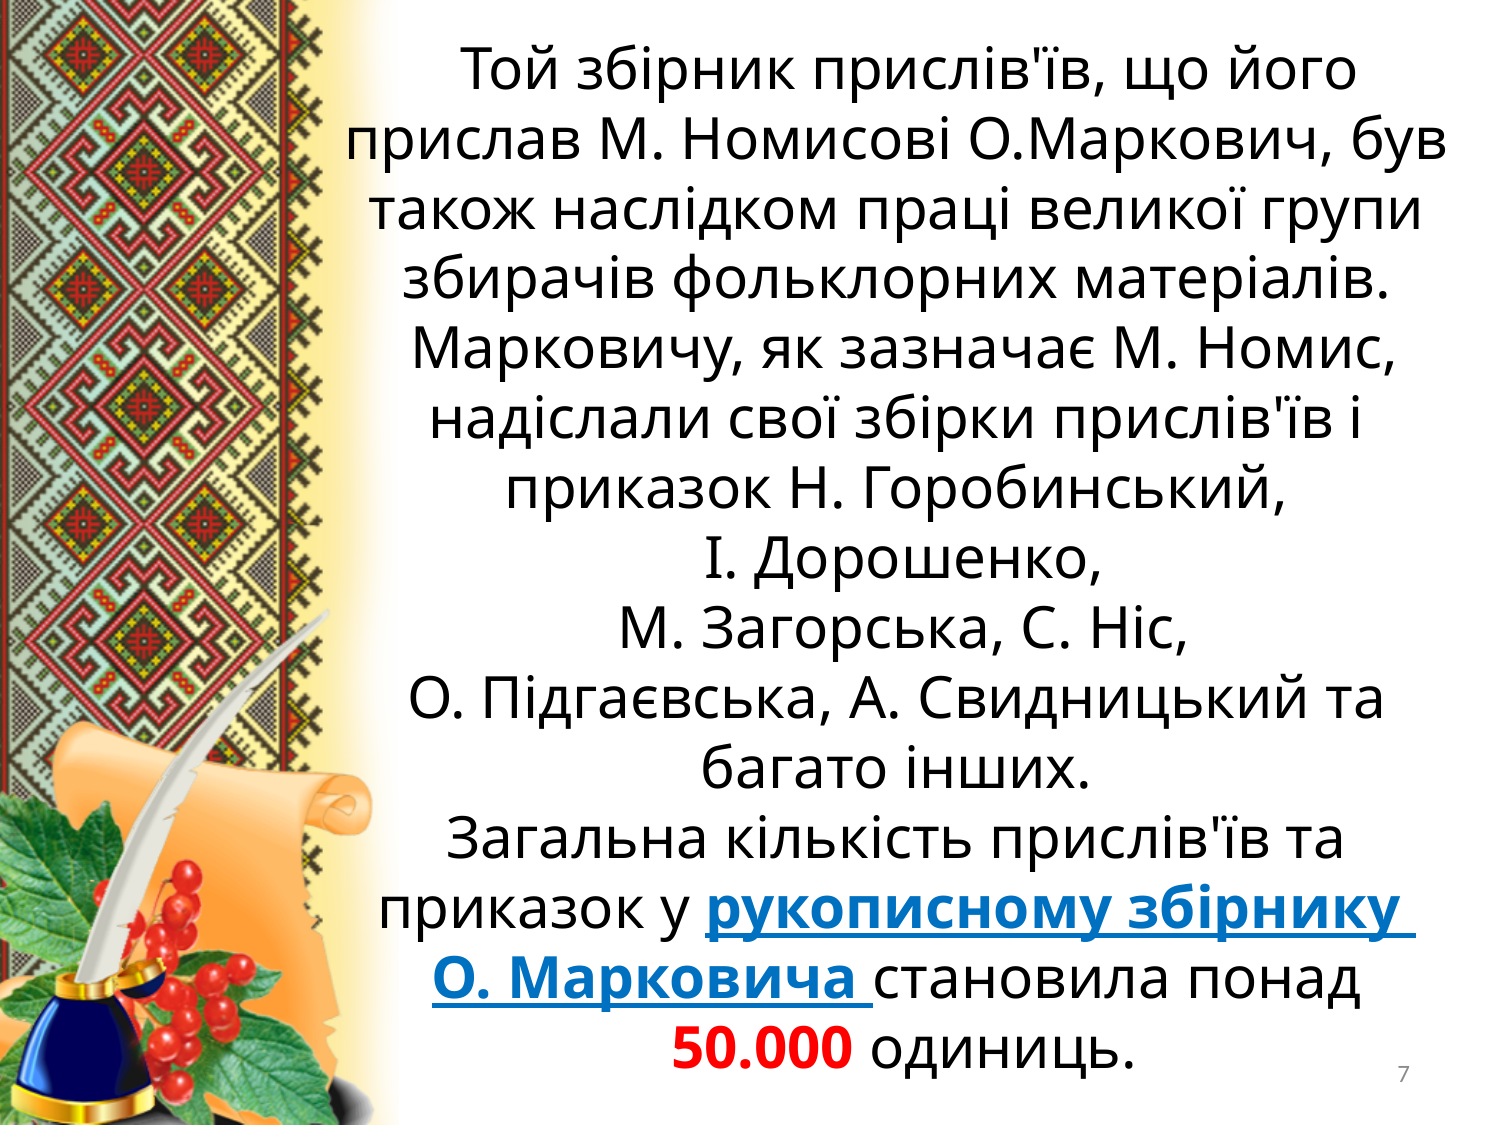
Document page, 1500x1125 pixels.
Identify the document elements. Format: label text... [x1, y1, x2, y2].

picture [0, 0, 399, 1125]
slide_number 7 [1074, 1042, 1425, 1103]
text_box Той збірник прислів'їв, що його прислав М. Номисові О.Маркович, був також наслідком праці великої групи збирачів фольклорних матеріалів. Марковичу, як зазначає М. Номис, надіслали свої збірки прислів'їв і приказок Н. Горобинський, І. Дорошенко, М. Загорська, С. Ніс, О. Підгаєвська, А. Свидницький та багато інших. Загальна кількість прислів'їв та приказок у рукописному збірнику О. Марковича становила понад 50.000 одиниць. [402, 23, 1465, 1125]
